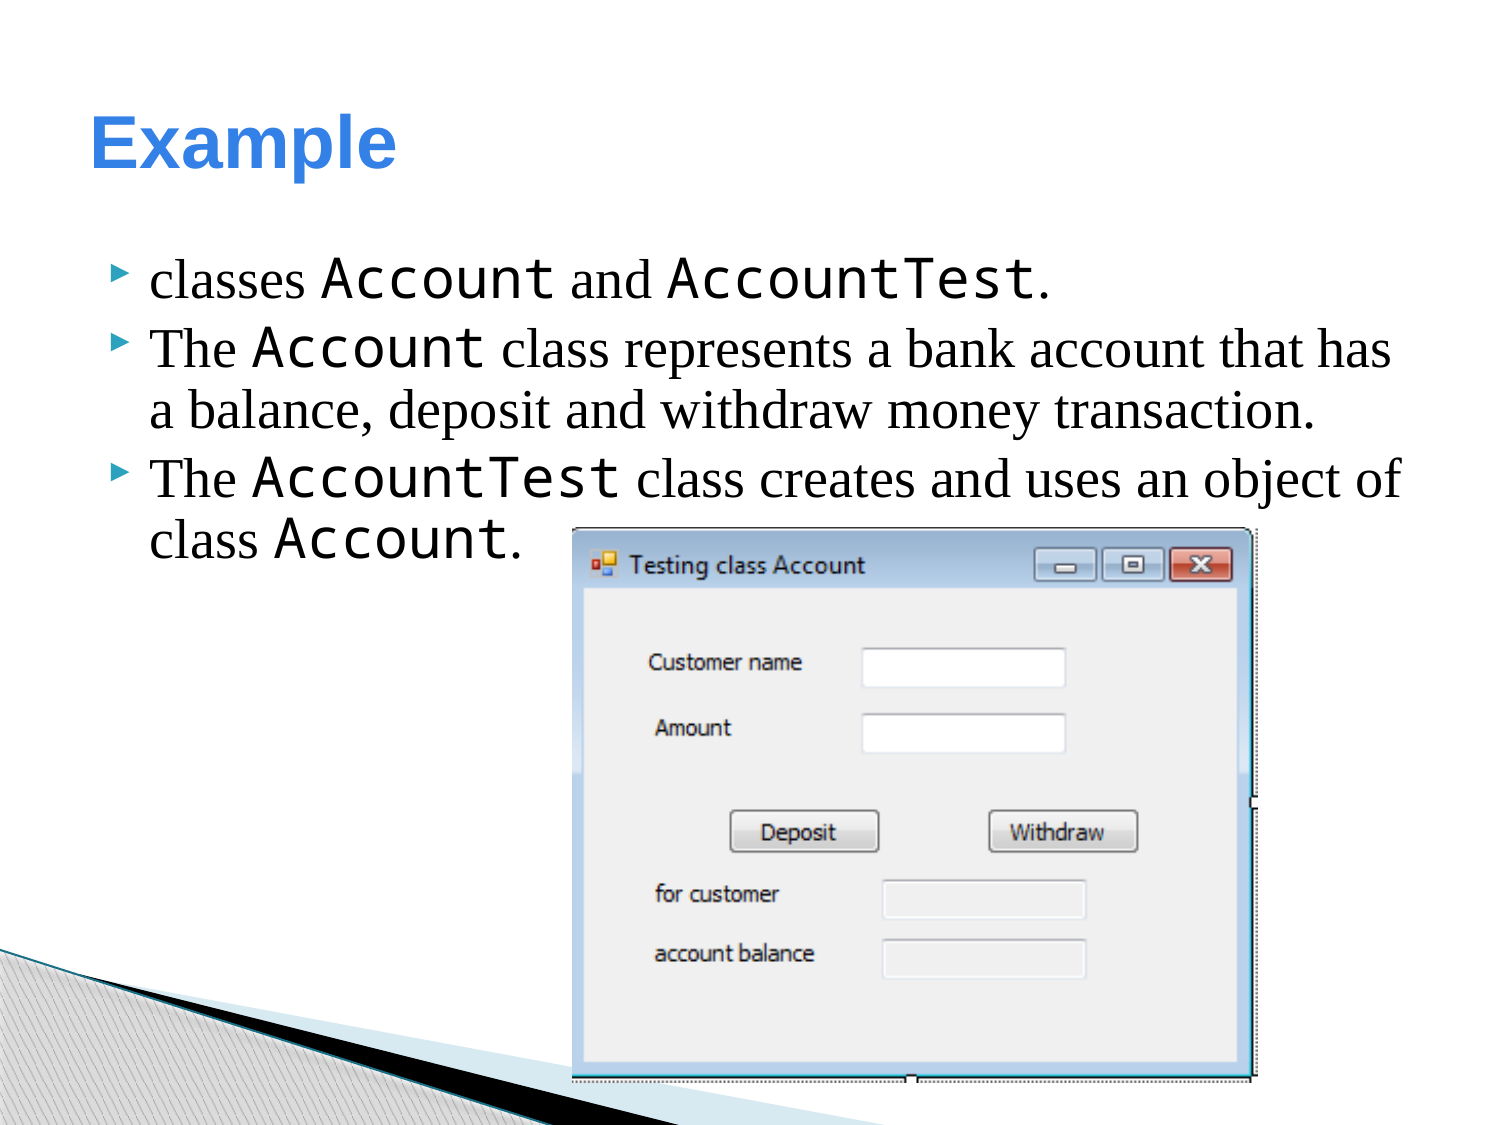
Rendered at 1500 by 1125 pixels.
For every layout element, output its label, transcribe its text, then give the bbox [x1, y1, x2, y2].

list classes Account and AccountTest. The Account class represents a bank account that has a balance, deposit and withdraw money transaction. The AccountTest class creates and uses an object of class Account. [75, 243, 1425, 986]
picture [572, 526, 1259, 1084]
title Example [75, 45, 1425, 233]
